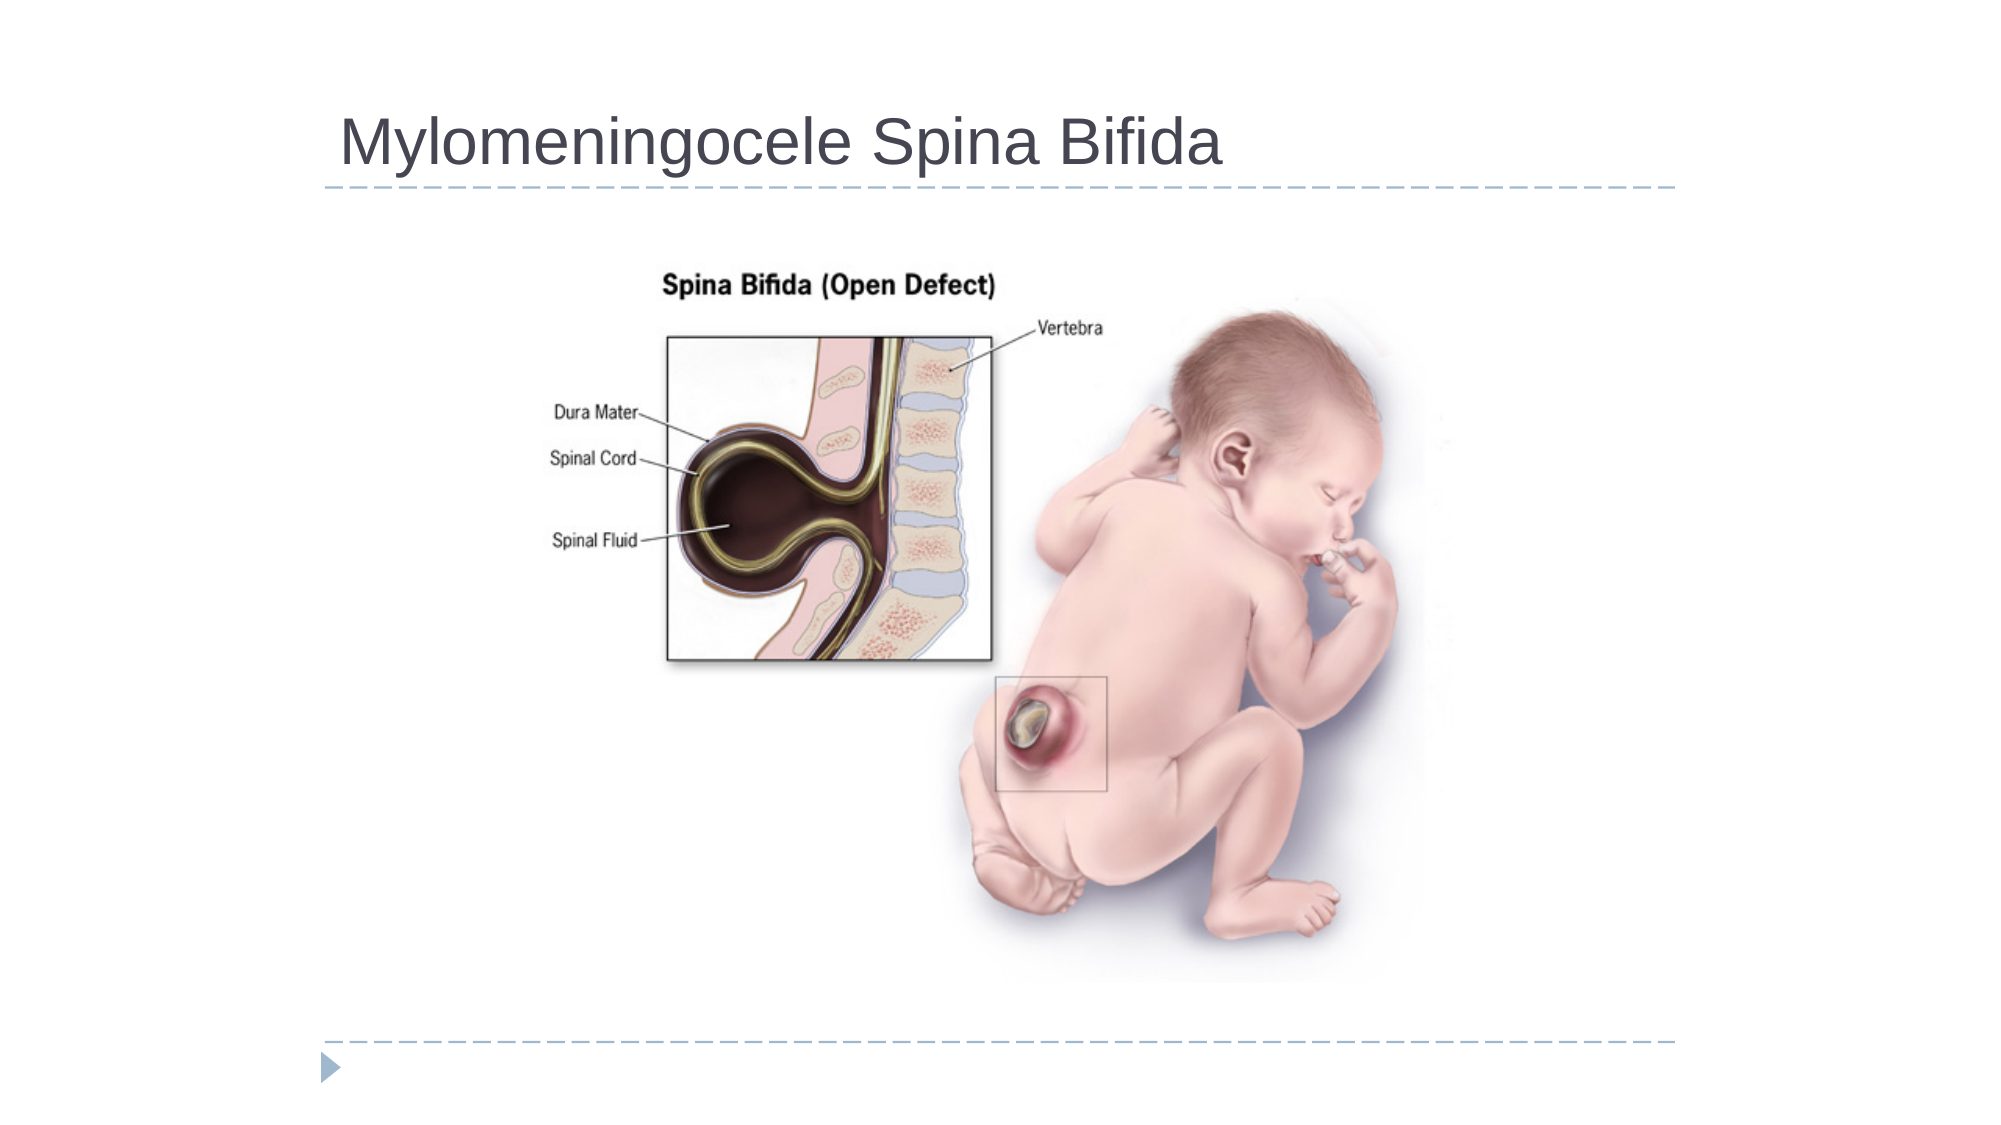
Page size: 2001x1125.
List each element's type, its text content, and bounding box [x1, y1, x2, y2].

text_box [321, 1051, 341, 1084]
title Mylomeningocele Spina Bifida [324, 24, 1675, 188]
picture [531, 226, 1469, 983]
